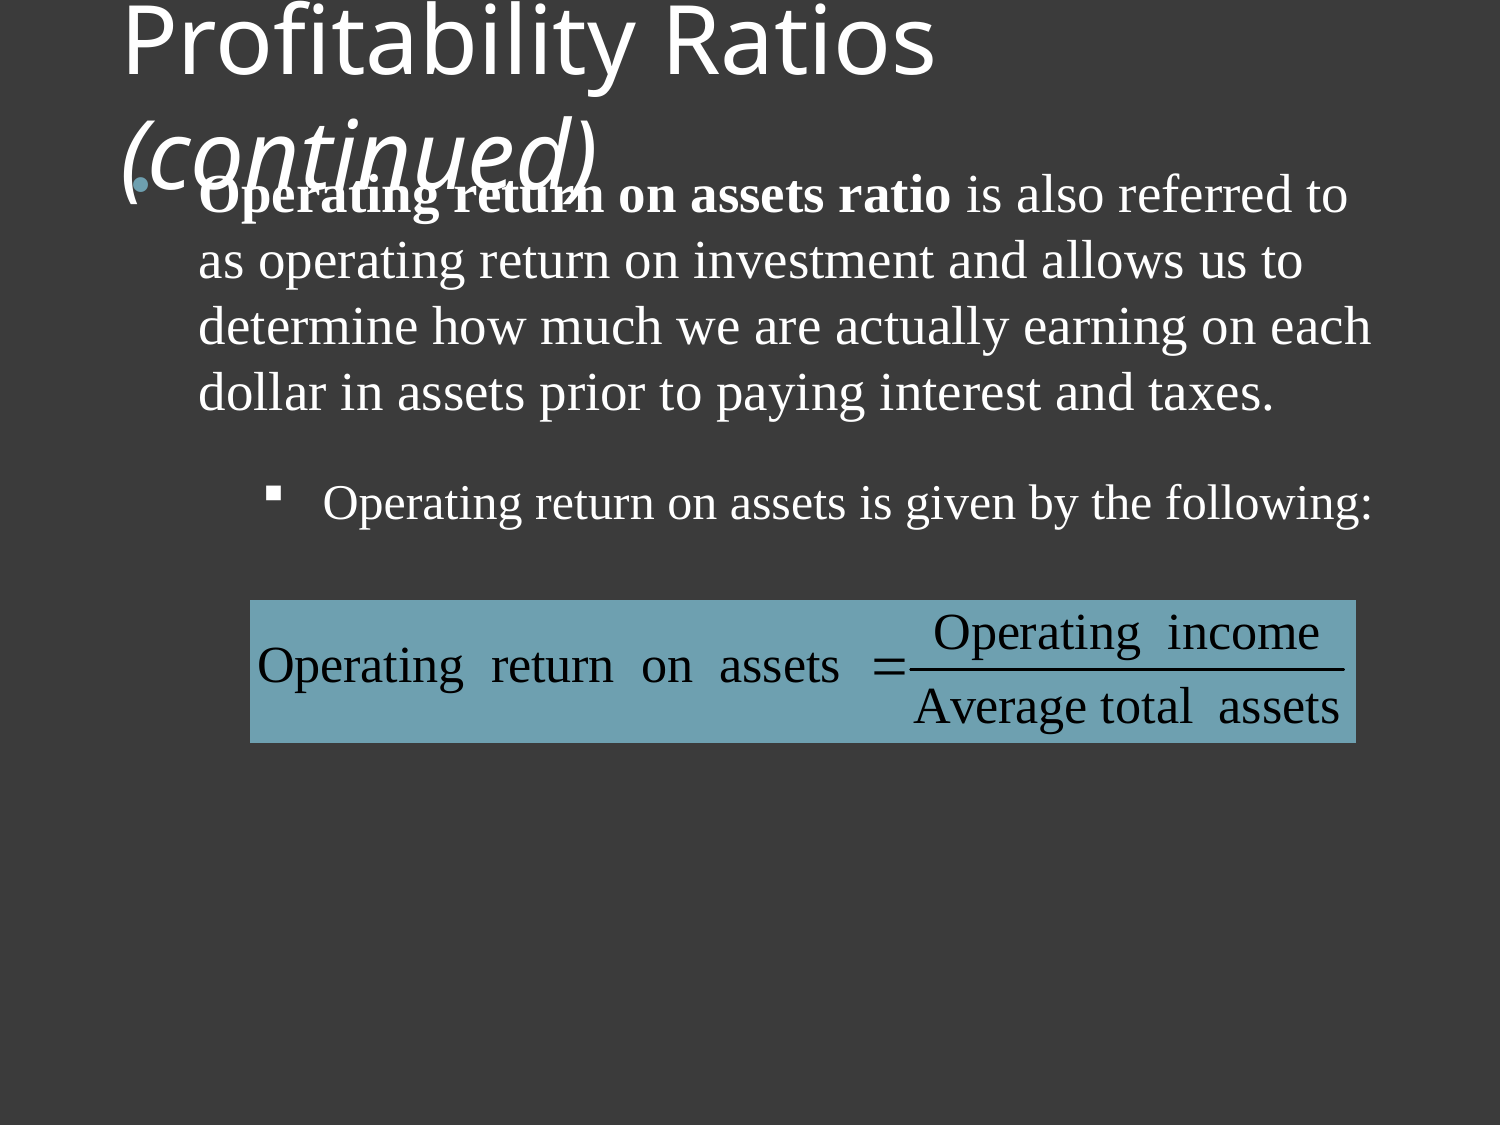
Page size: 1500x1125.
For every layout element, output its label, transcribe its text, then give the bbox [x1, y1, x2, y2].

title Profitability Ratios (continued) [112, 0, 1388, 149]
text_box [136, 462, 1500, 744]
list Operating return on assets ratio is also referred to as operating return on investment and allows us to determine how much we are actually earning on each dollar in assets prior to paying interest and taxes. [112, 149, 1388, 438]
